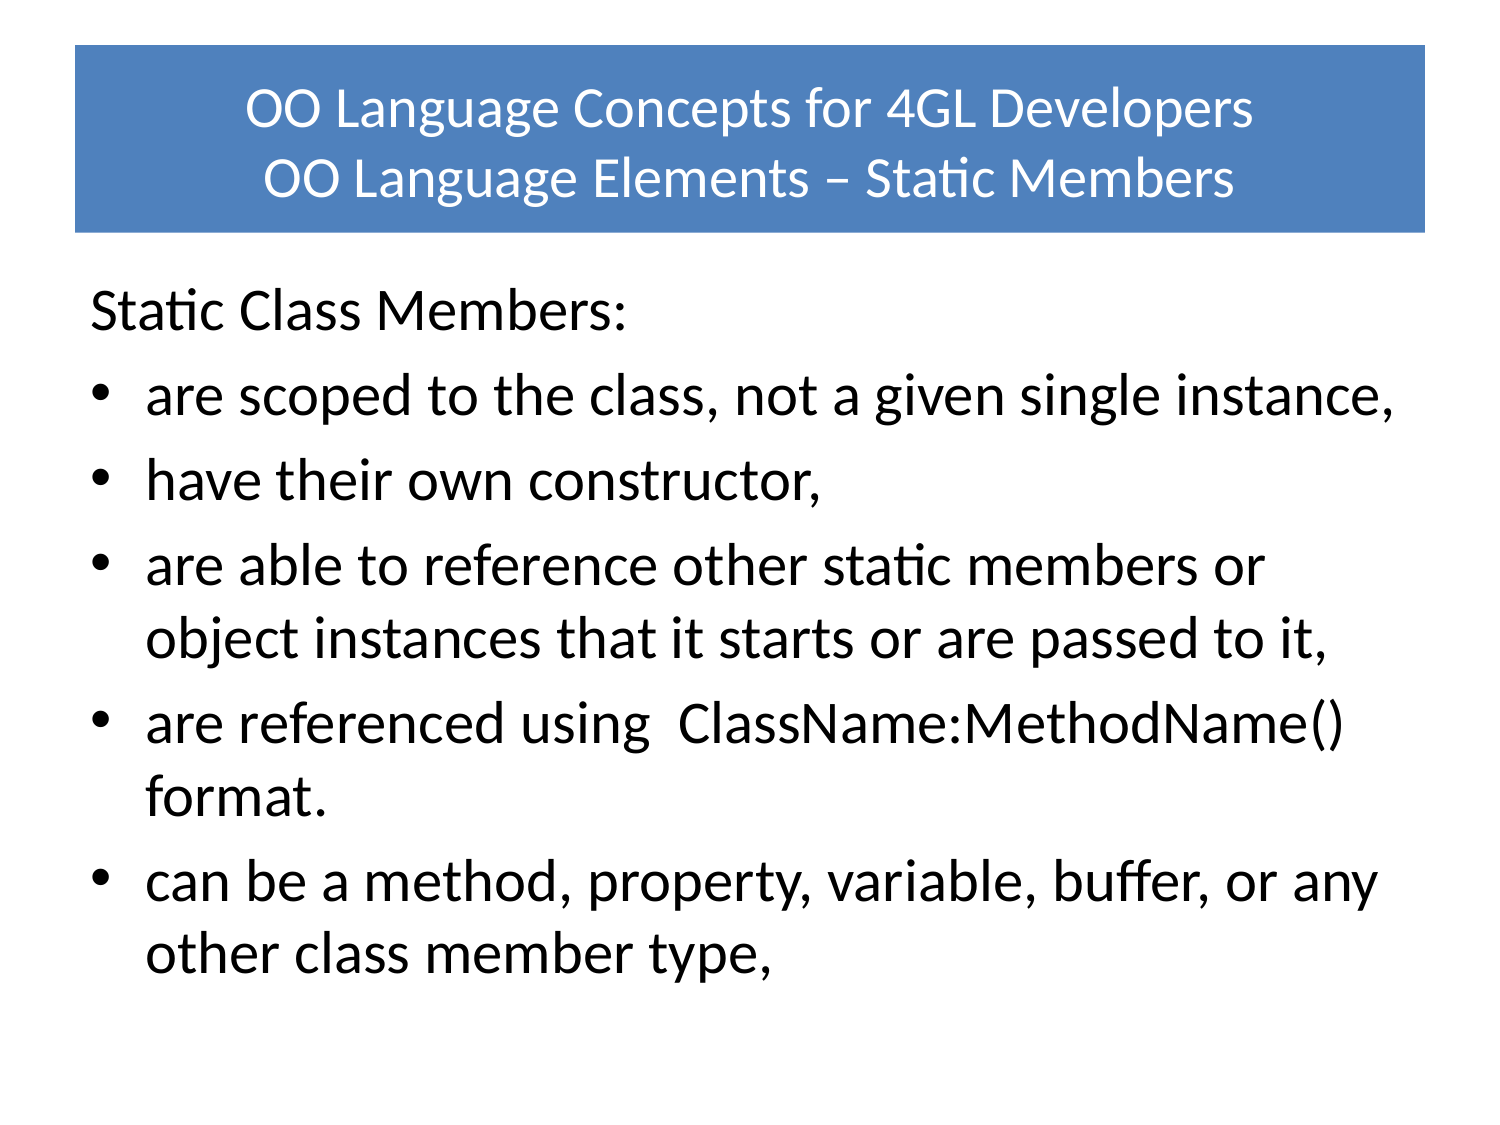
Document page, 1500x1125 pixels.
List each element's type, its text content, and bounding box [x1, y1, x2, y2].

title OO Language Concepts for 4GL Developers OO Language Elements – Static Members [75, 45, 1425, 233]
list Static Class Members: are scoped to the class, not a given single instance, have their own constructor, are able to reference other static members or object instances that it starts or are passed to it, are referenced using ClassName:MethodName() format. can be a method, property, variable, buffer, or any other class member type, [75, 262, 1425, 1005]
